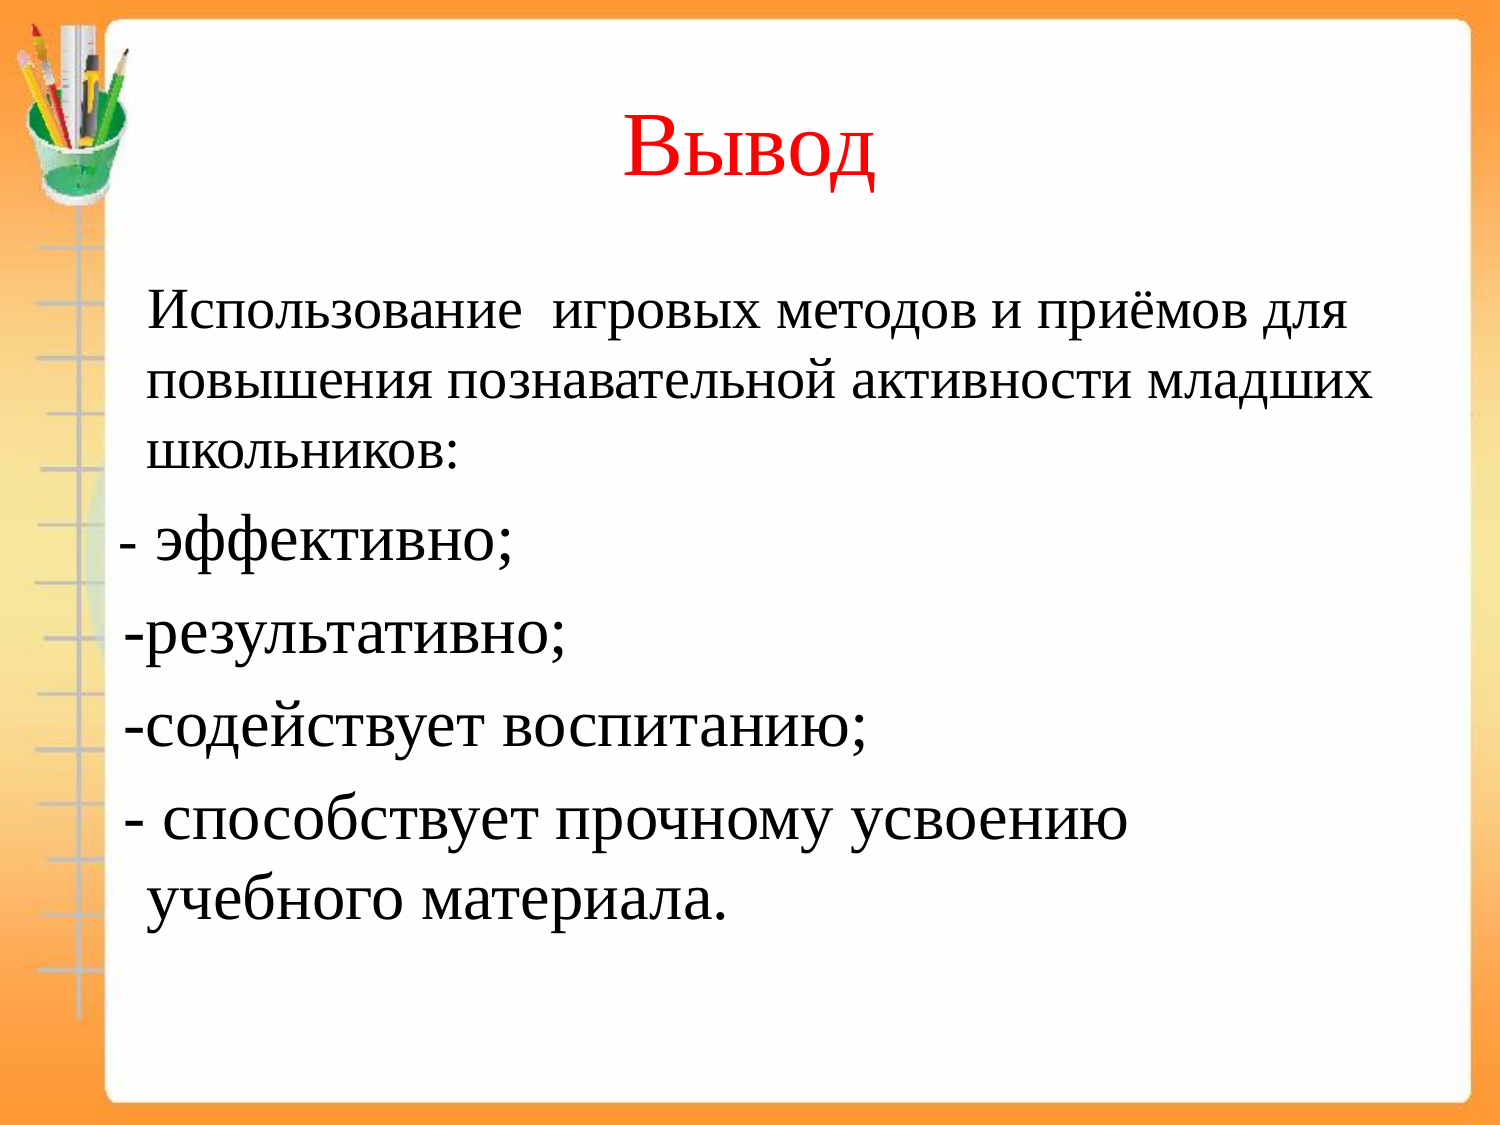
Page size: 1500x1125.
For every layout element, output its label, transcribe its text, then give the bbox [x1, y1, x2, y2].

list Использование игровых методов и приёмов для повышения познавательной активности младших школьников: - эффективно; -результативно; -содействует воспитанию; - способствует прочному усвоению учебного материала. [75, 262, 1425, 1005]
title Вывод [75, 45, 1425, 233]
picture [0, 0, 1500, 1125]
